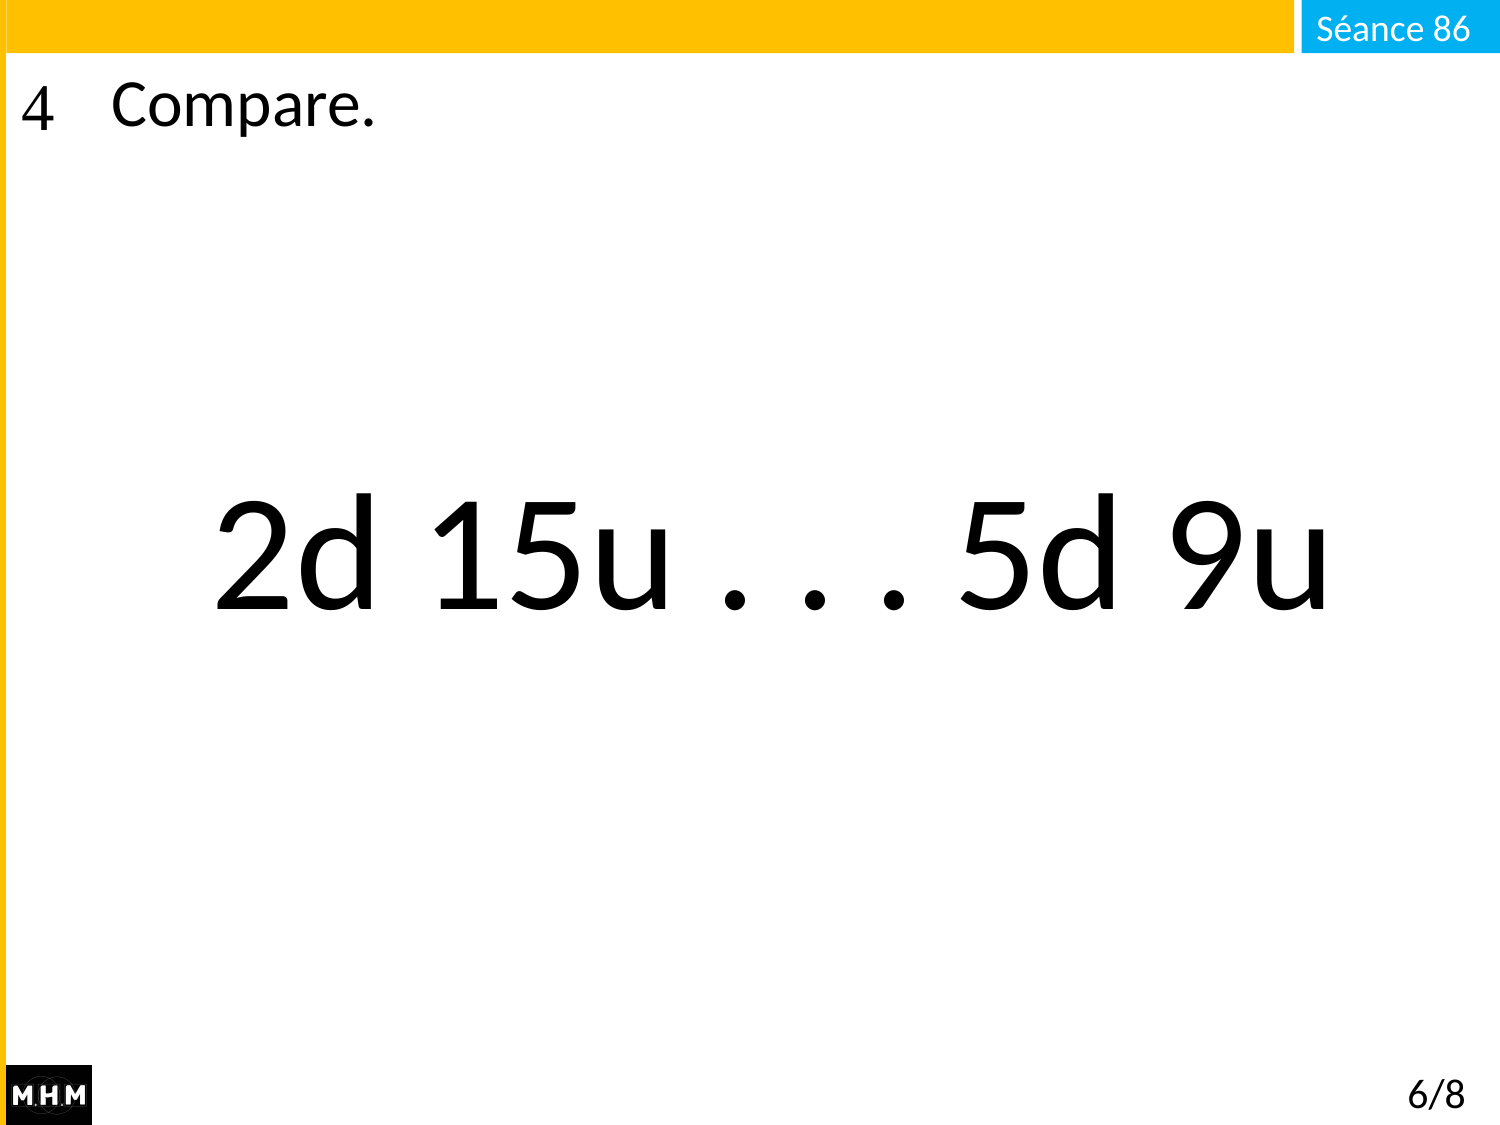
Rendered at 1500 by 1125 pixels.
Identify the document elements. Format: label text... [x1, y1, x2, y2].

picture [6, 1065, 92, 1125]
text_box 2d 15u . . . 5d 9u [196, 435, 1360, 650]
list 6/8 [1373, 1064, 1500, 1125]
title Compare. [96, 60, 1391, 149]
